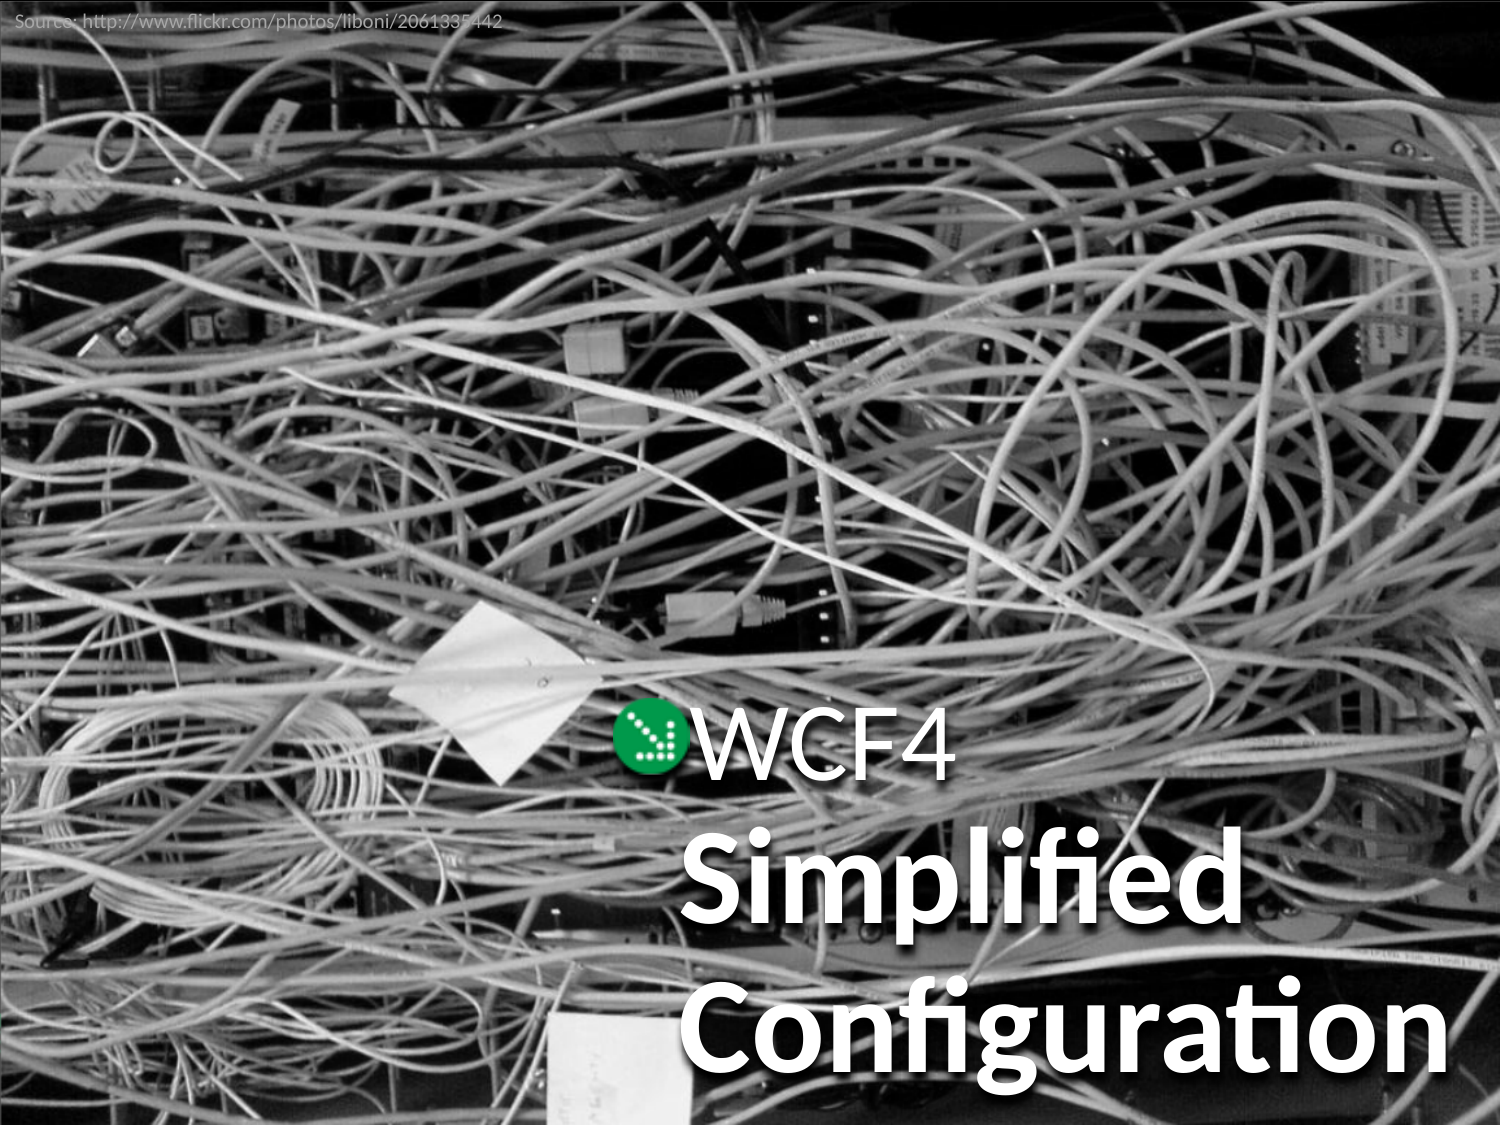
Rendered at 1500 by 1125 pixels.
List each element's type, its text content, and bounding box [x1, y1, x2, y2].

picture [187, 0, 1500, 1125]
text_box Source: http://www.flickr.com/photos/liboni/2061335442 [0, 0, 181, 40]
text_box WCF4 Simplified Configuration [1317, 676, 1500, 1113]
